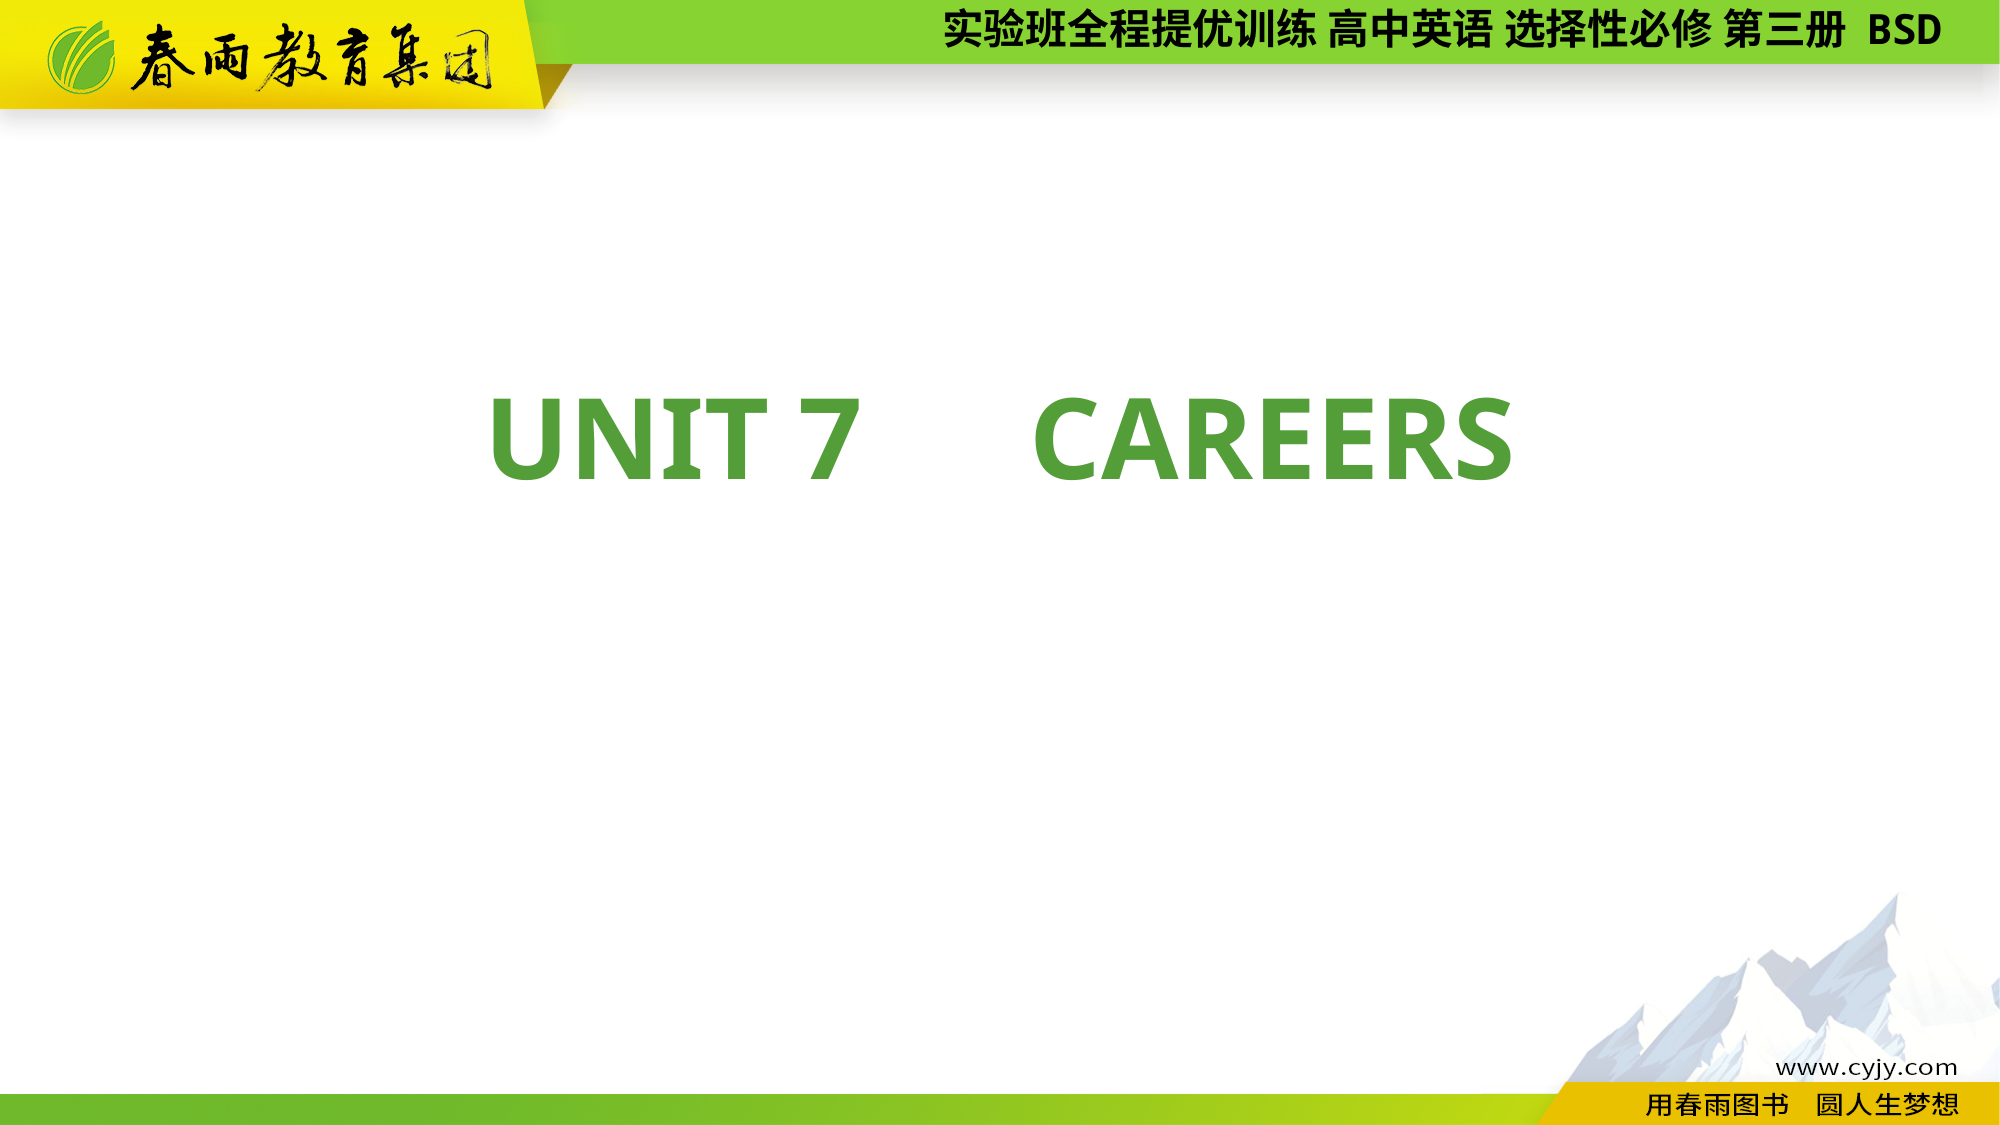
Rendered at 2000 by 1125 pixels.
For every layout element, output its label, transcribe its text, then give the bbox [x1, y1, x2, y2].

text_box UNIT 7 CAREERS [54, 291, 1946, 510]
picture [0, 0, 2000, 1125]
